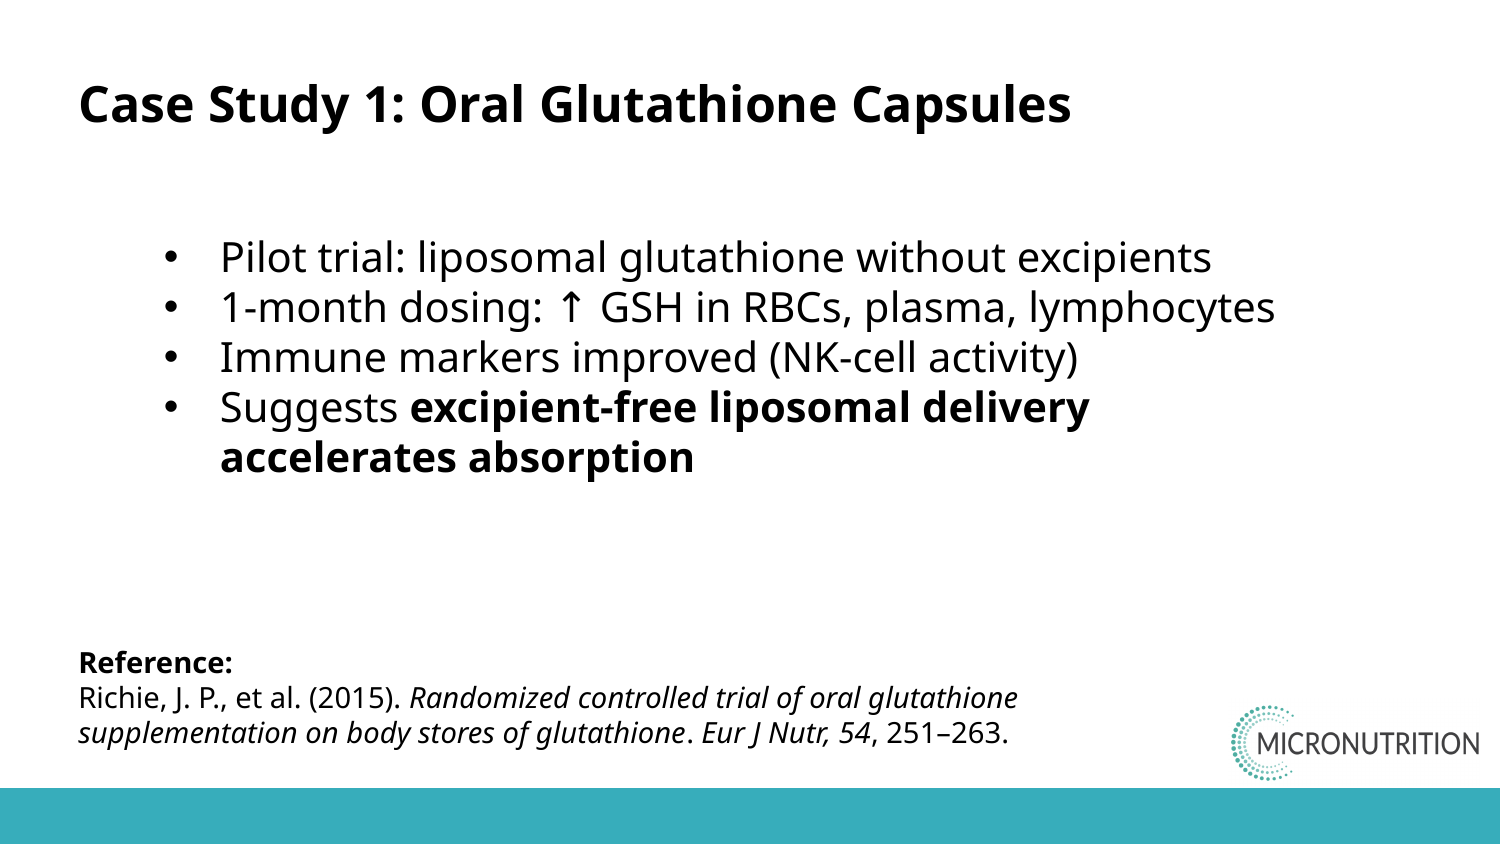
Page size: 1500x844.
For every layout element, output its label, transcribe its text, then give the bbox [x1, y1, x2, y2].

text_box Pilot trial: liposomal glutathione without excipients 1-month dosing: ↑ GSH in RBCs, plasma, lymphocytes Immune markers improved (NK-cell activity) Suggests excipient-free liposomal delivery accelerates absorption [148, 223, 1349, 489]
picture [1228, 698, 1480, 789]
text_box Case Study 1: Oral Glutathione Capsules [64, 57, 1465, 151]
text_box [0, 787, 1500, 844]
text_box Reference:​ Richie, J. P., et al. (2015). Randomized controlled trial of oral glutathione supplementation on body stores of glutathione. Eur J Nutr, 54, 251–263.​ [63, 637, 1168, 758]
